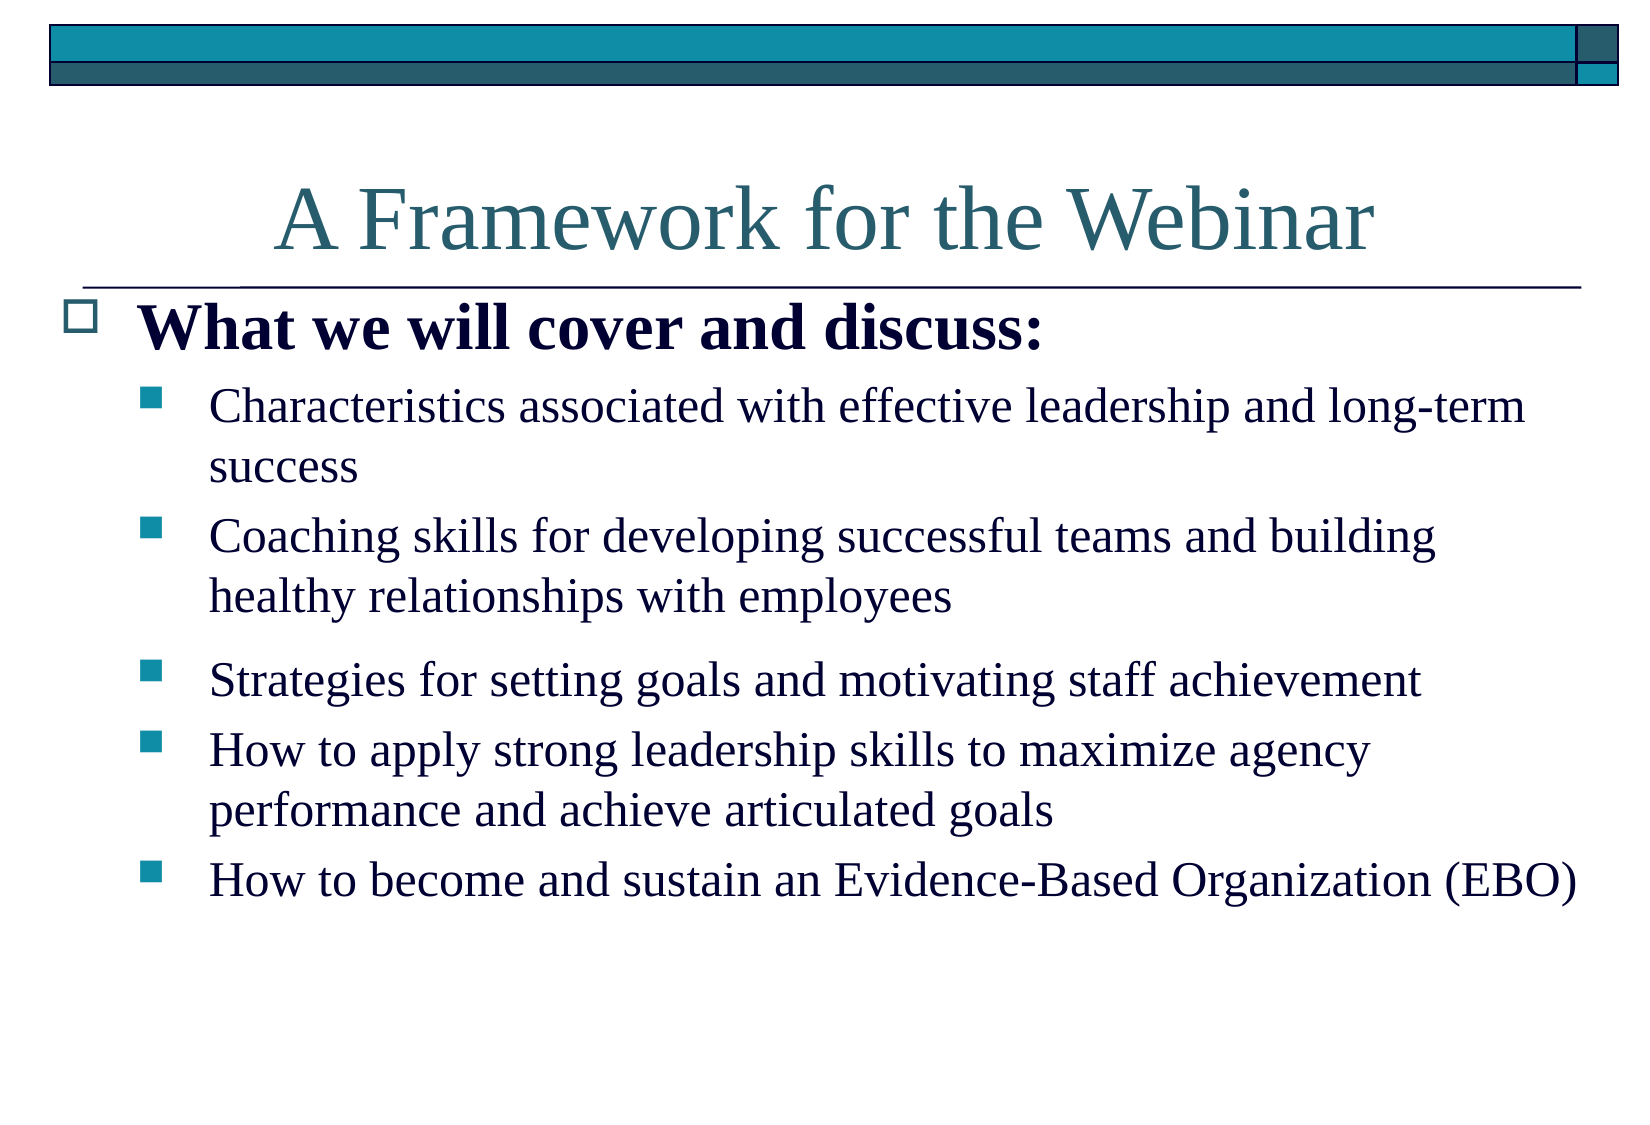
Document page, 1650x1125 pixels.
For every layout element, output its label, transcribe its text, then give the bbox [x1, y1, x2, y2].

list Strategies for setting goals and motivating staff achievement How to apply strong leadership skills to maximize agency performance and achieve articulated goals How to become and sustain an Evidence-Based Organization (EBO) [44, 638, 1612, 1062]
title A Framework for the Webinar [82, 87, 1568, 274]
list What we will cover and discuss: Characteristics associated with effective leadership and long-term success Coaching skills for developing successful teams and building healthy relationships with employees [44, 274, 1609, 638]
